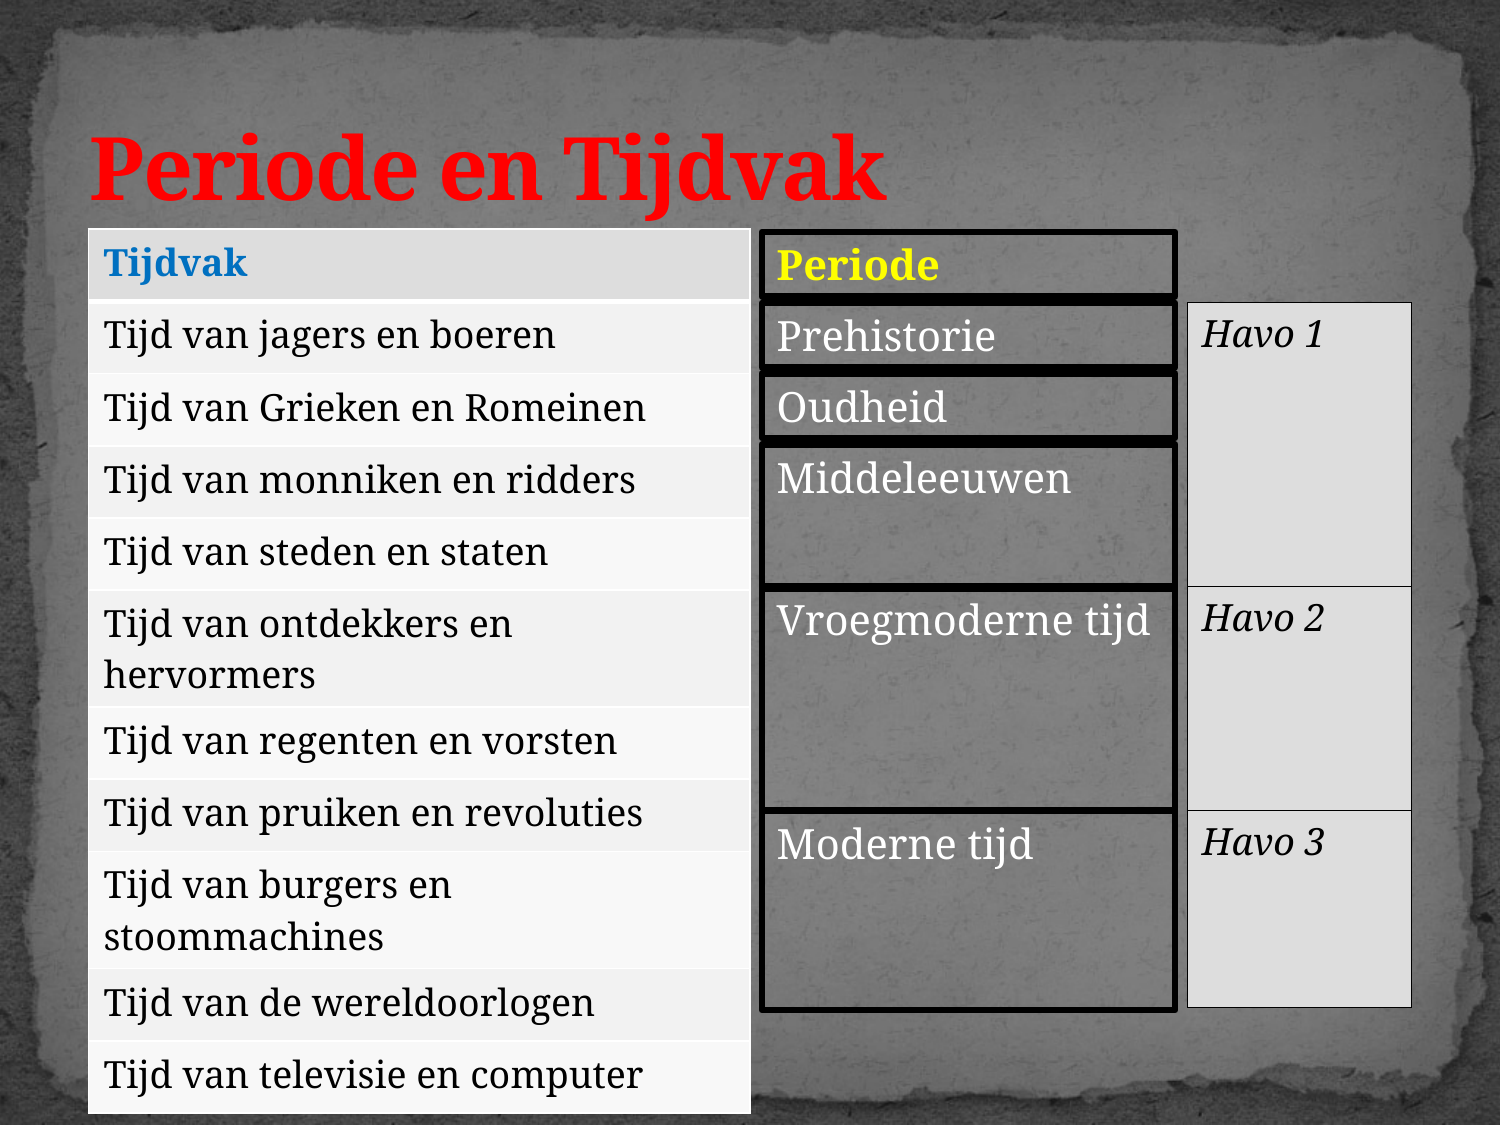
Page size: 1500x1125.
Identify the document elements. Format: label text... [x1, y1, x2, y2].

table_cell Tijd van jagers en boeren [89, 304, 749, 373]
text_box Middeleeuwen [761, 444, 1176, 586]
table_header Tijdvak [89, 230, 749, 299]
table_cell Tijd van burgers en stoommachines [89, 852, 749, 968]
table_cell Tijd van monniken en ridders [89, 447, 749, 517]
text_box Havo 2 [1187, 586, 1412, 810]
text_box Prehistorie [761, 302, 1176, 368]
title Periode en Tijdvak [74, 24, 1425, 225]
table_cell Tijd van ontdekkers en hervormers [89, 591, 749, 706]
table_cell Tijd van pruiken en revoluties [89, 780, 749, 851]
text_box Havo 1 [1187, 302, 1412, 586]
text_box Vroegmoderne tijd [761, 586, 1176, 810]
text_box Havo 3 [1187, 810, 1412, 1008]
text_box Moderne tijd [761, 810, 1176, 1011]
table_cell Tijd van Grieken en Romeinen [89, 374, 749, 445]
table_cell Tijd van steden en staten [89, 519, 749, 589]
text_box Periode [761, 231, 1176, 297]
table_cell Tijd van de wereldoorlogen [89, 969, 749, 1040]
table_cell Tijd van regenten en vorsten [89, 708, 749, 778]
table_cell Tijd van televisie en computer [89, 1042, 749, 1112]
text_box Oudheid [761, 373, 1176, 439]
